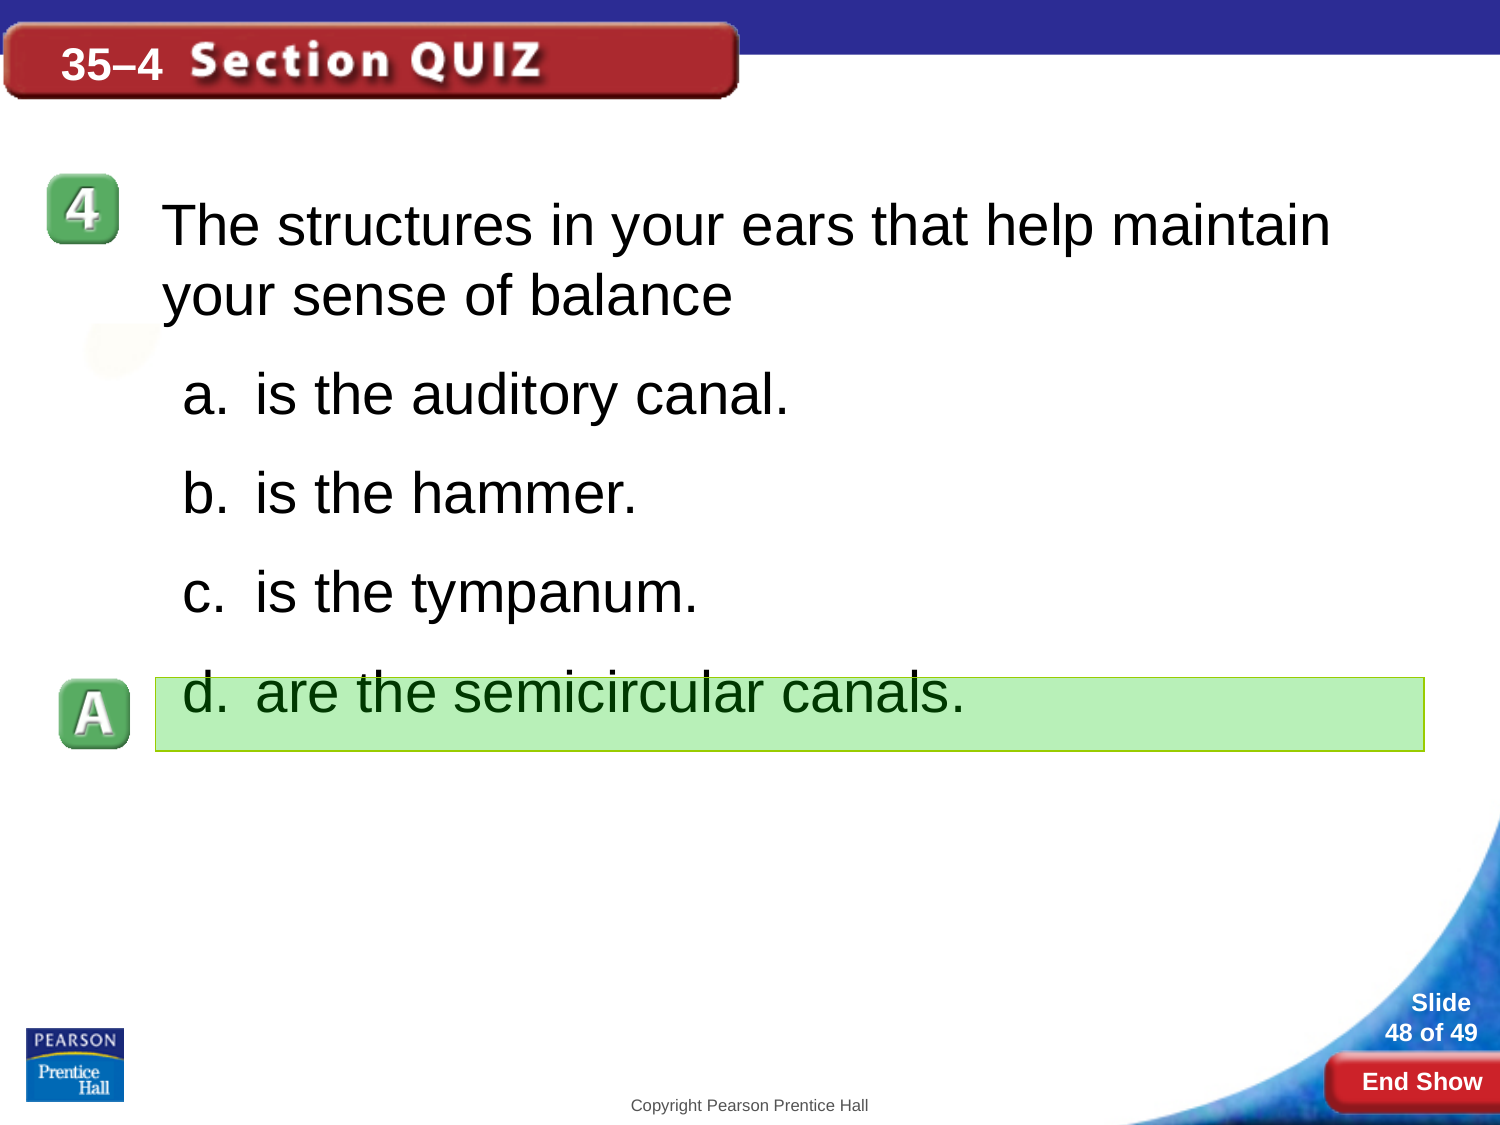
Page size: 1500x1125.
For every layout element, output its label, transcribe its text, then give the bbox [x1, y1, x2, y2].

list The structures in your ears that help maintain your sense of balance is the auditory canal. is the hammer. is the tympanum. are the semicircular canals. [44, 179, 1440, 888]
text_box [155, 677, 1424, 752]
picture [38, 167, 136, 254]
title 35–4 [2, 26, 179, 98]
footer Copyright Pearson Prentice Hall [512, 1087, 988, 1113]
picture [0, 0, 1500, 1125]
picture [49, 671, 146, 758]
